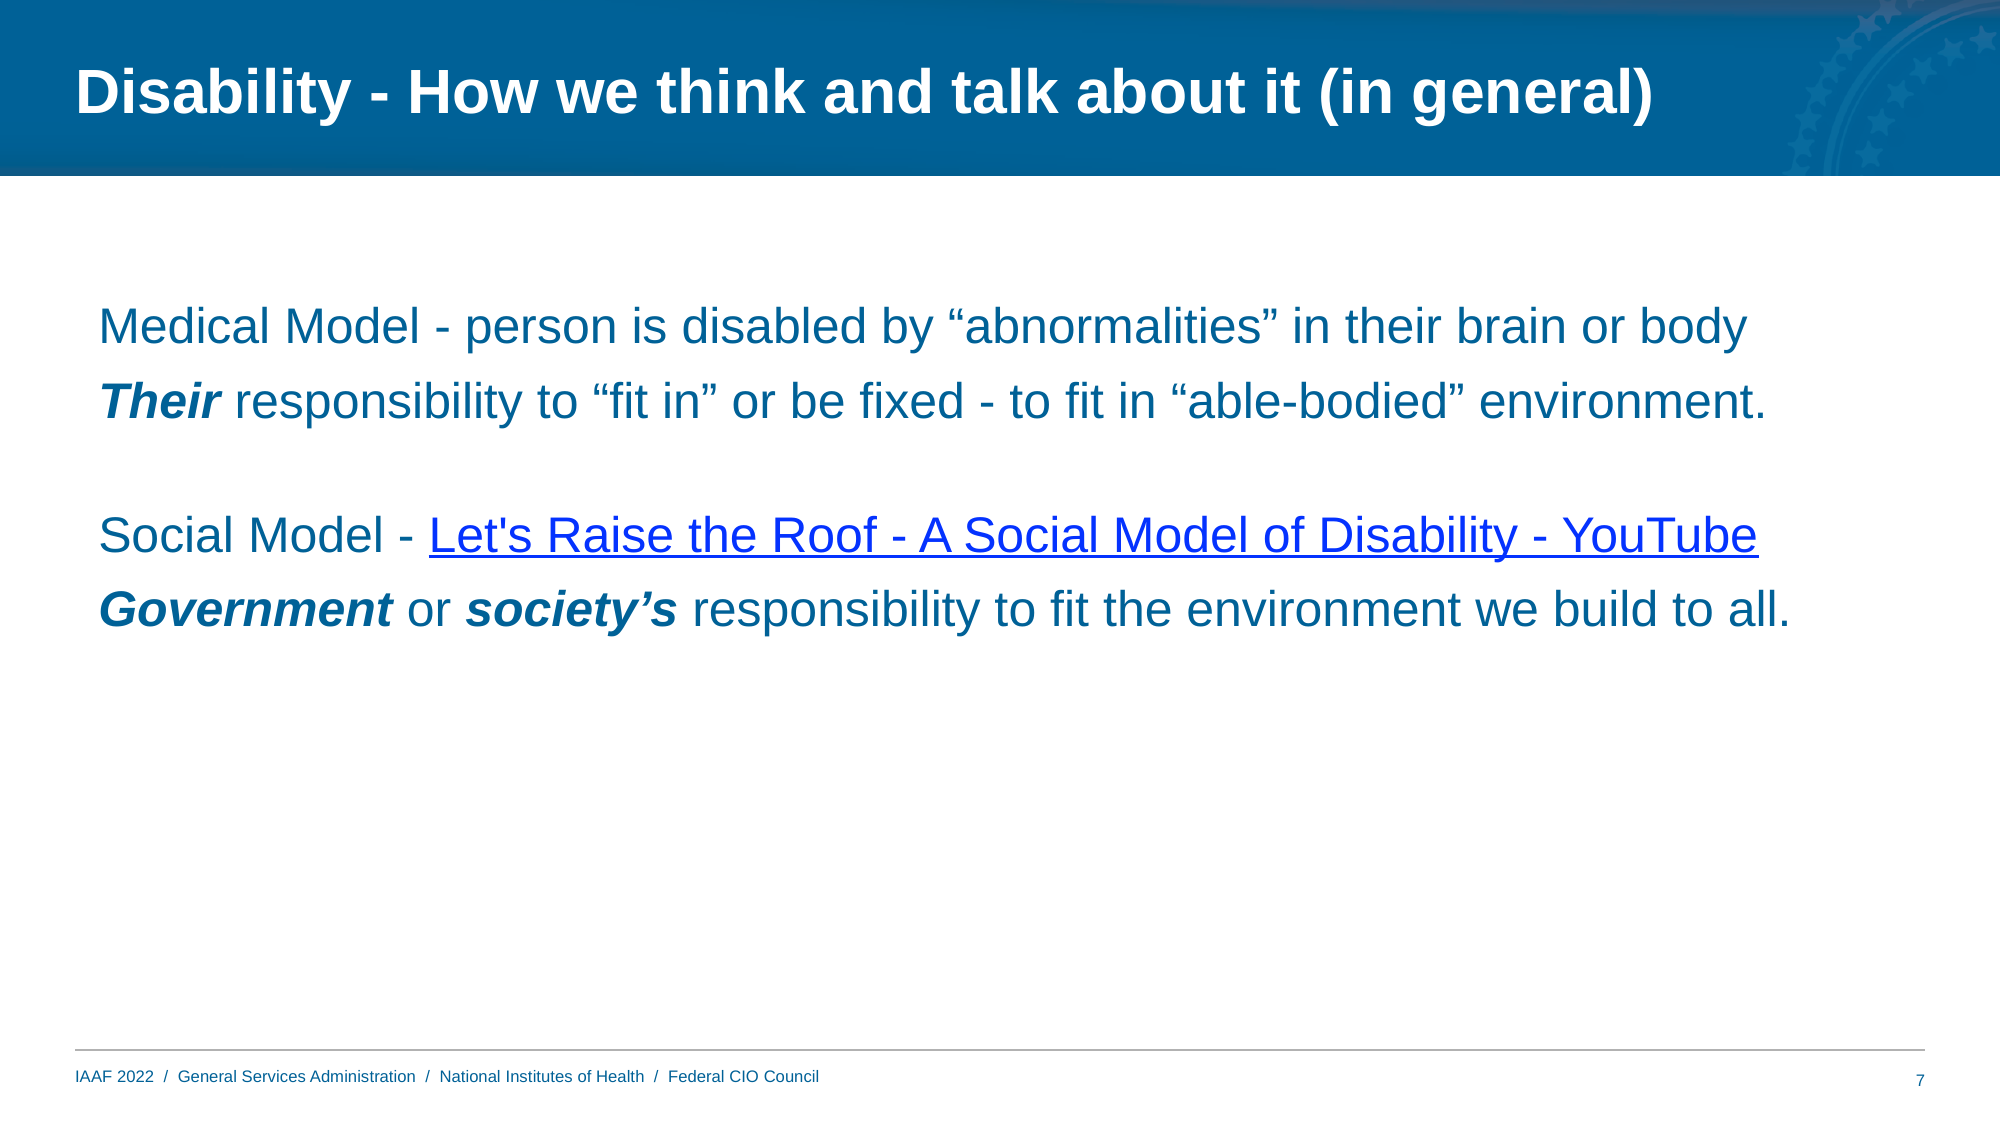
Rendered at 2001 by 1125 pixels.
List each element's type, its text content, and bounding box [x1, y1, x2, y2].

picture [0, 0, 2000, 176]
picture [0, 168, 666, 176]
list Medical Model - person is disabled by “abnormalities” in their brain or body Their responsibility to “fit in” or be fixed - to fit in “able-bodied” environment. Social Model - Let's Raise the Roof - A Social Model of Disability - YouTube Government or society’s responsibility to fit the environment we build to all. [75, 286, 1925, 1035]
slide_number 7 [1880, 1065, 1925, 1095]
title Disability - How we think and talk about it (in general) [75, 52, 1800, 128]
